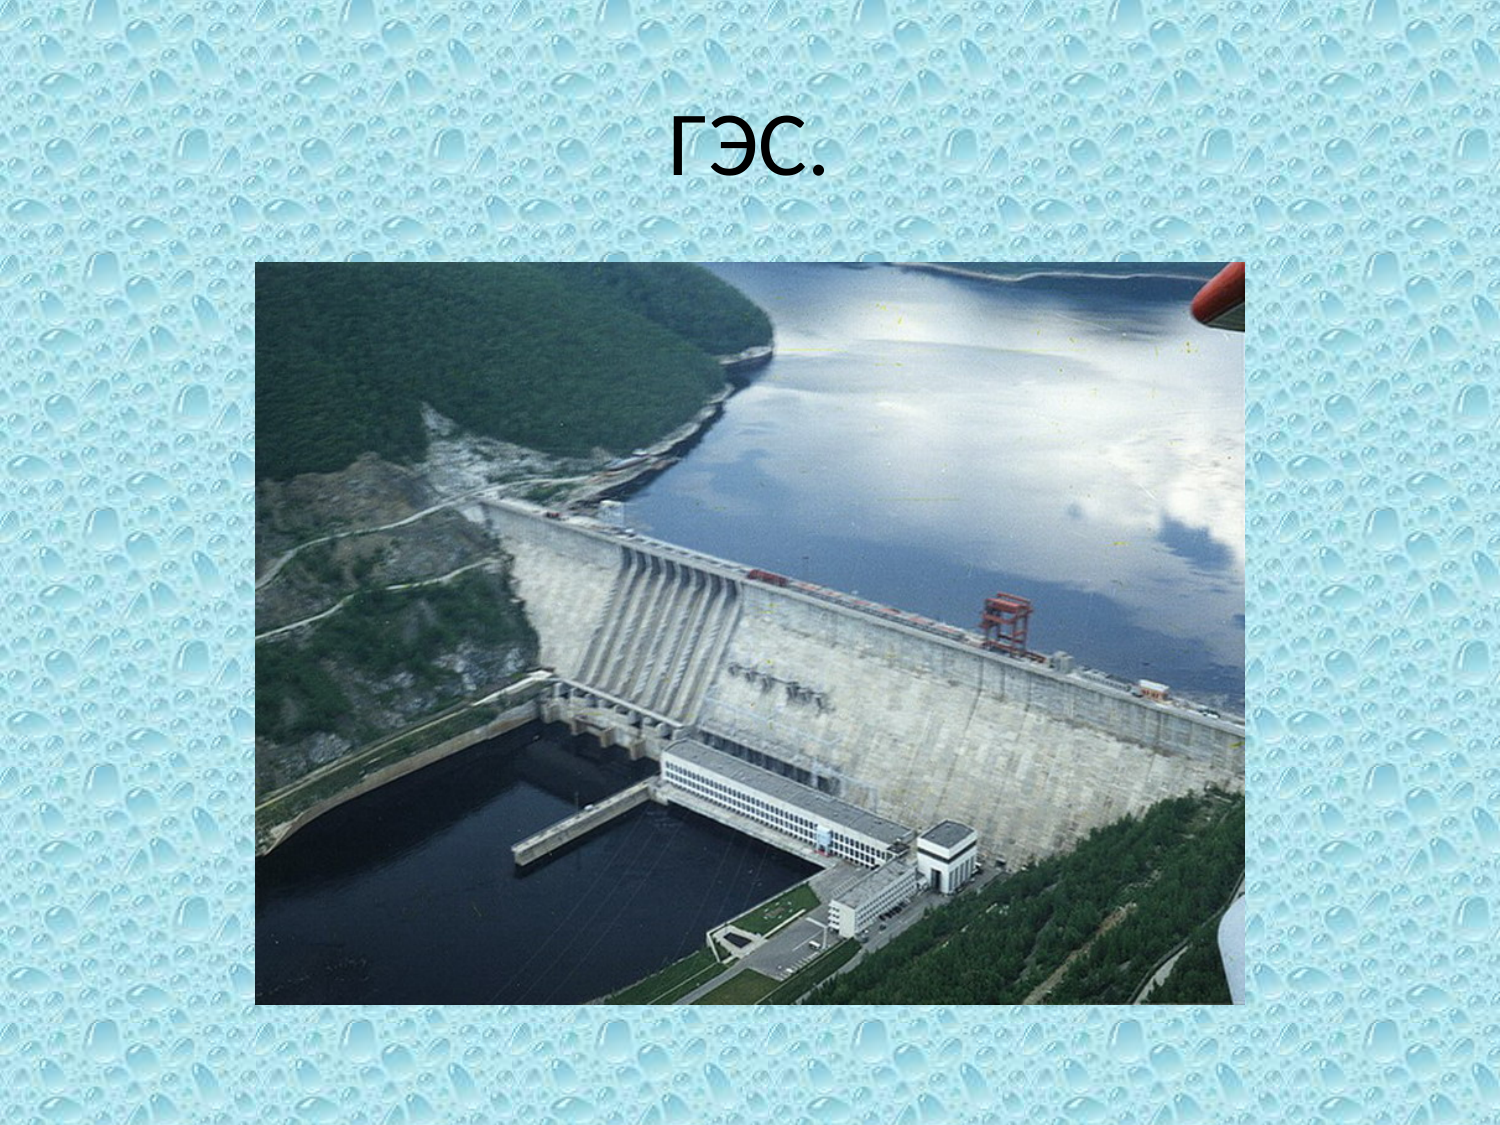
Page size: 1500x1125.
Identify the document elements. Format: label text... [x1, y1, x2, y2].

picture [0, 0, 1500, 1125]
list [254, 262, 1246, 1006]
title ГЭС. [75, 45, 1425, 233]
